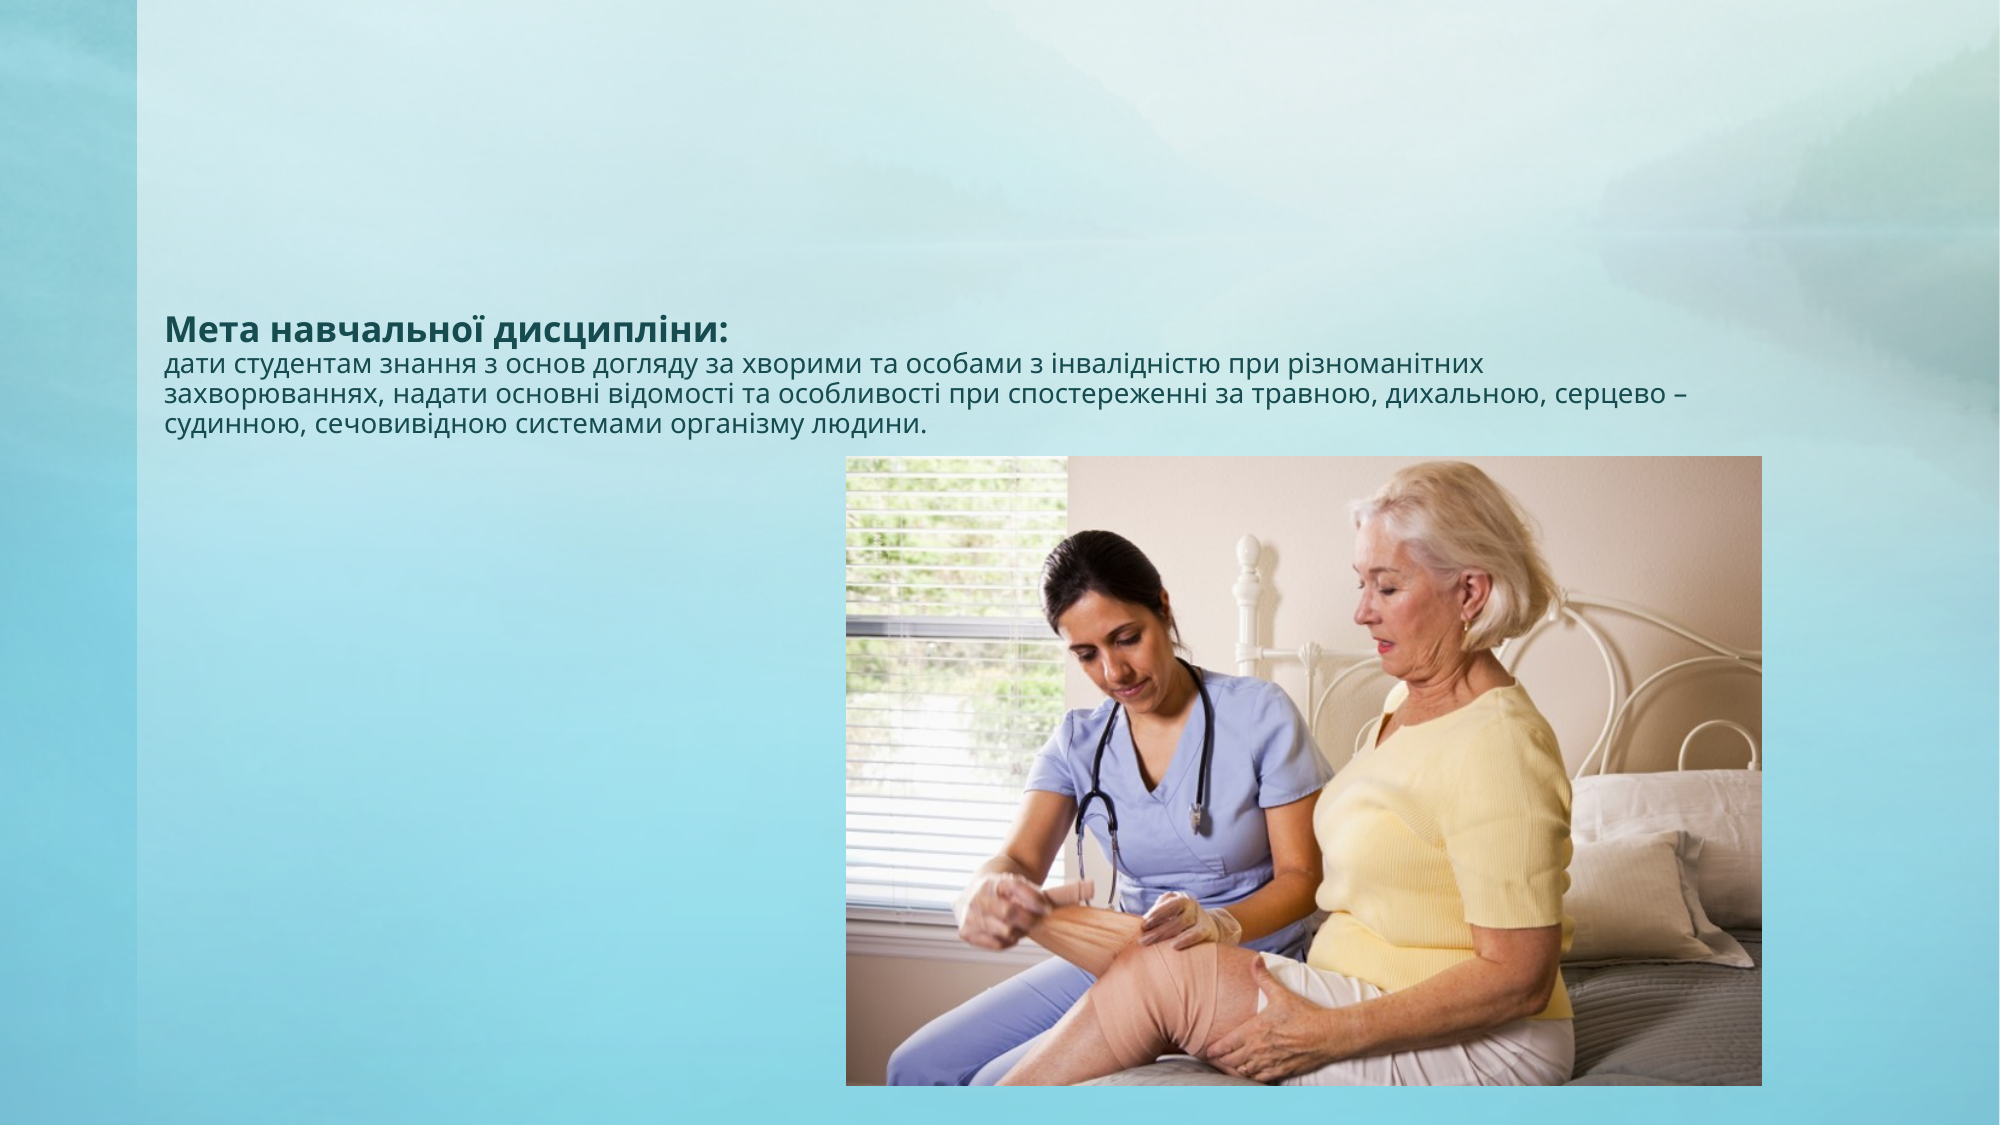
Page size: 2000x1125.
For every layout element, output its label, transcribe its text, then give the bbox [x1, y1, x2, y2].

picture [0, 0, 2000, 1125]
title Мета навчальної дисципліни: дати студентам знання з основ догляду за хворими та особами з інвалідністю при різноманітних захворюваннях, надати основні відомості та особливості при спостереженні за травною, дихальною, серцево – судинною, сечовивідною системами організму людини. [149, 302, 1725, 491]
